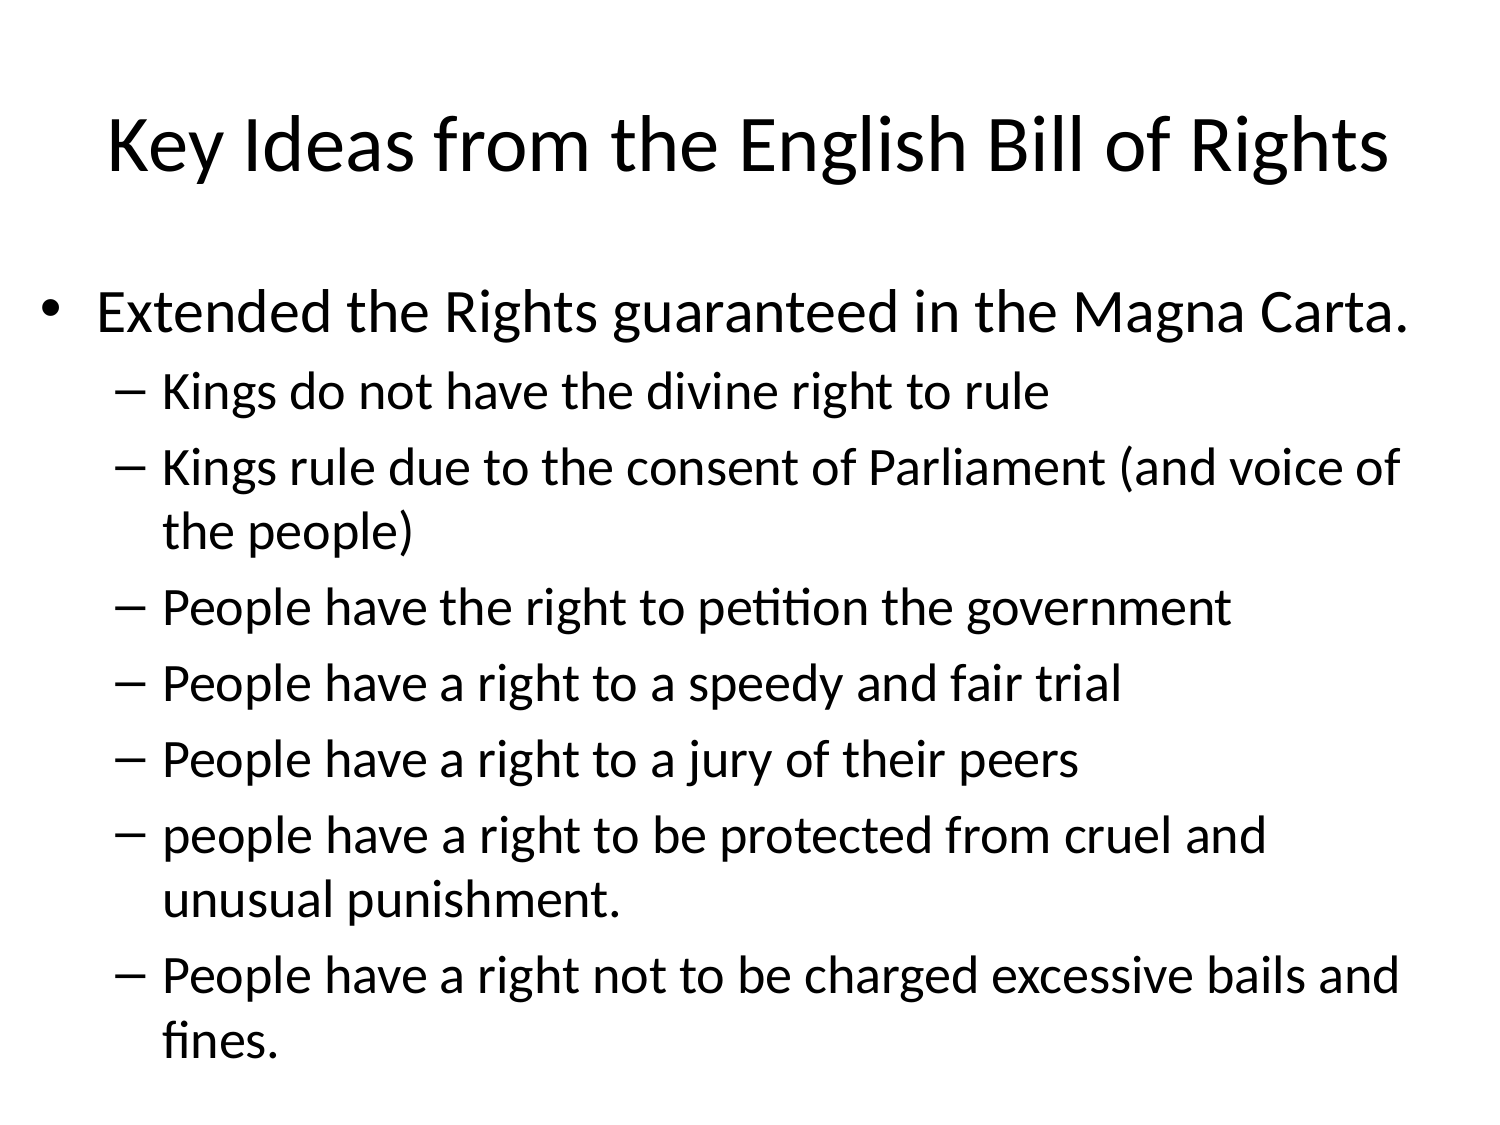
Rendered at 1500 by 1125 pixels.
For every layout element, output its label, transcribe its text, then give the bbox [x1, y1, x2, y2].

list Extended the Rights guaranteed in the Magna Carta. Kings do not have the divine right to rule Kings rule due to the consent of Parliament (and voice of the people) People have the right to petition the government People have a right to a speedy and fair trial People have a right to a jury of their peers people have a right to be protected from cruel and unusual punishment. People have a right not to be charged excessive bails and fines. [24, 262, 1463, 1088]
title Key Ideas from the English Bill of Rights [75, 45, 1425, 233]
